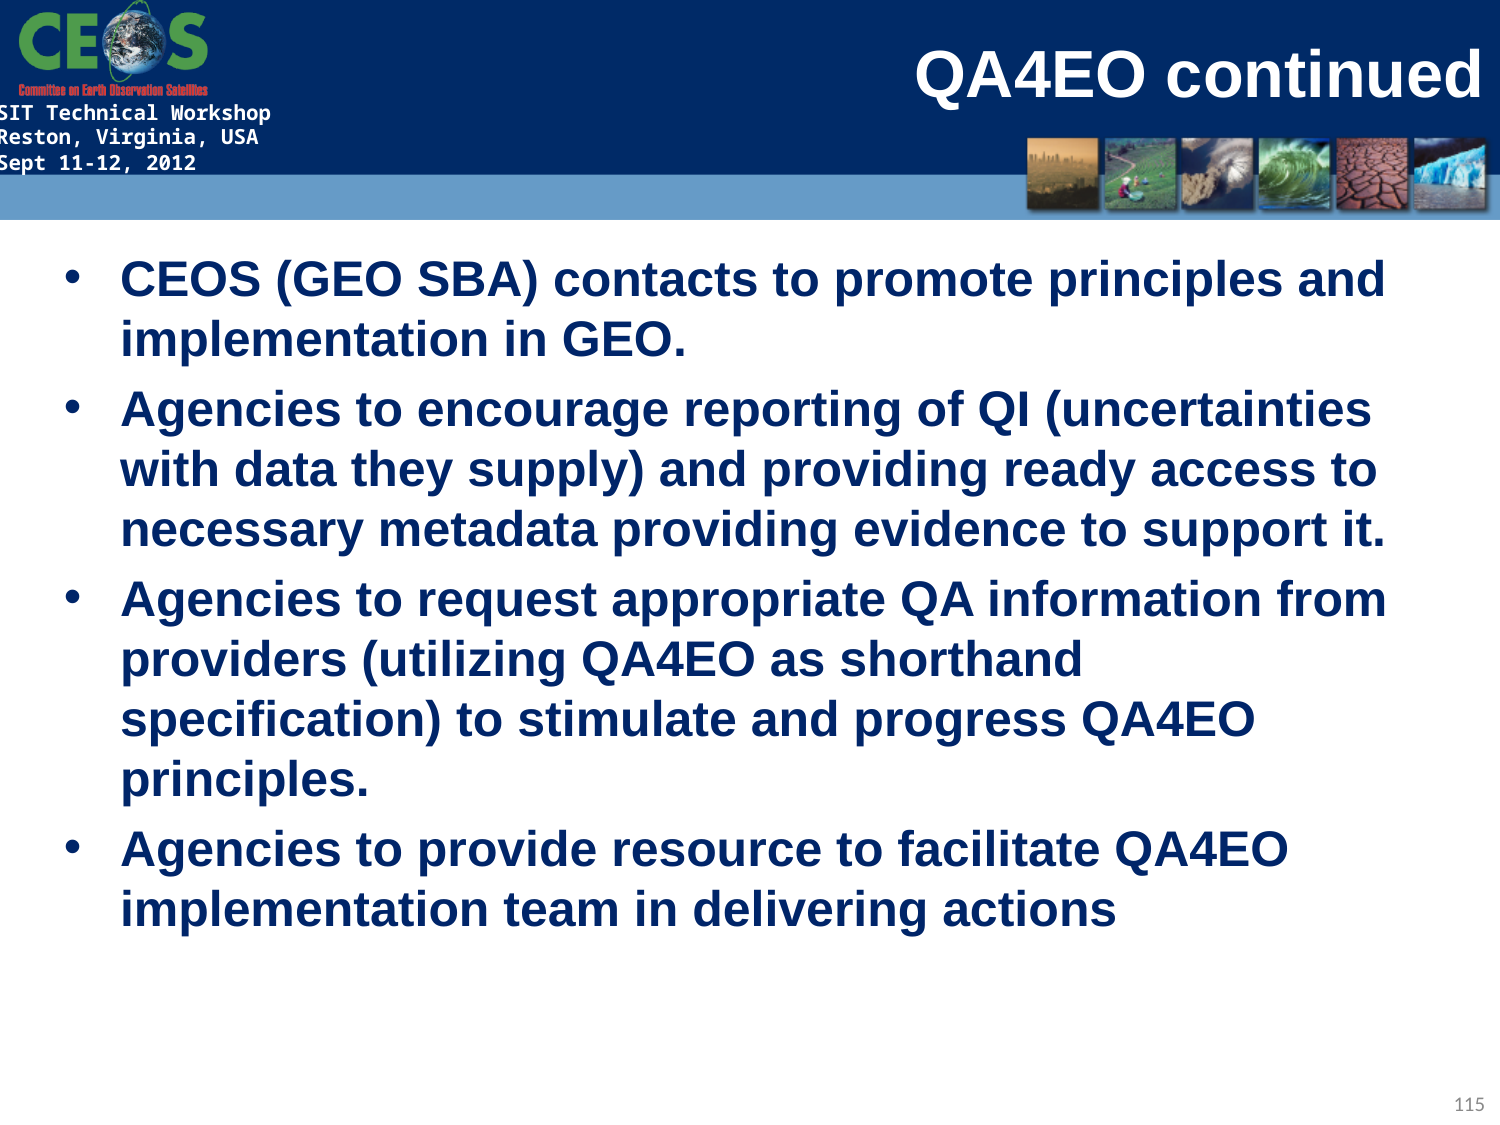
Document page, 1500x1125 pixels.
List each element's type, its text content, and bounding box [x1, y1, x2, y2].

list CEOS (GEO SBA) contacts to promote principles and implementation in GEO. Agencies to encourage reporting of QI (uncertainties with data they supply) and providing ready access to necessary metadata providing evidence to support it. Agencies to request appropriate QA information from providers (utilizing QA4EO as shorthand specification) to stimulate and progress QA4EO principles. Agencies to provide resource to facilitate QA4EO implementation team in delivering actions [48, 238, 1435, 1038]
title QA4EO continued [449, 0, 1500, 143]
picture [0, 0, 1500, 220]
slide_number 115 [1187, 1082, 1500, 1125]
